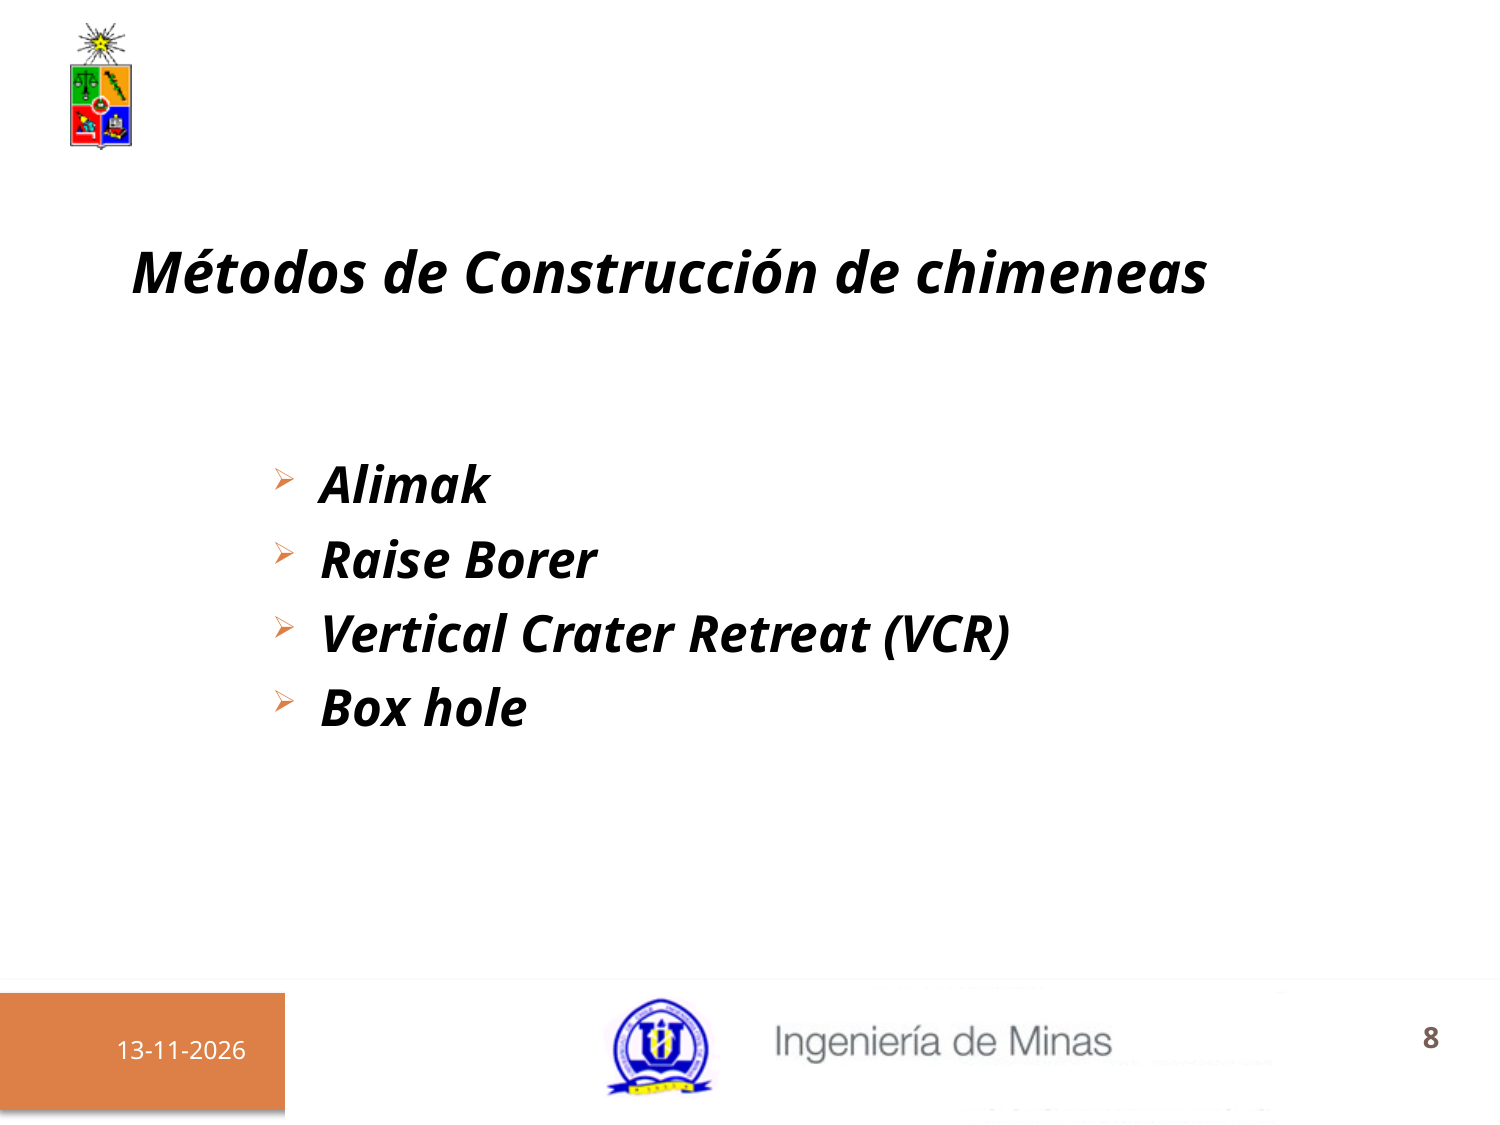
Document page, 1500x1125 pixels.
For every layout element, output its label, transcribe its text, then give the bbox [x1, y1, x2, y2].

text_box Métodos de Construcción de chimeneas [117, 199, 1315, 343]
picture [69, 23, 132, 151]
picture [285, 980, 1500, 1125]
text_box Alimak Raise Borer Vertical Crater Retreat (VCR) Box hole [257, 445, 1254, 746]
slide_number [12, 995, 279, 1108]
